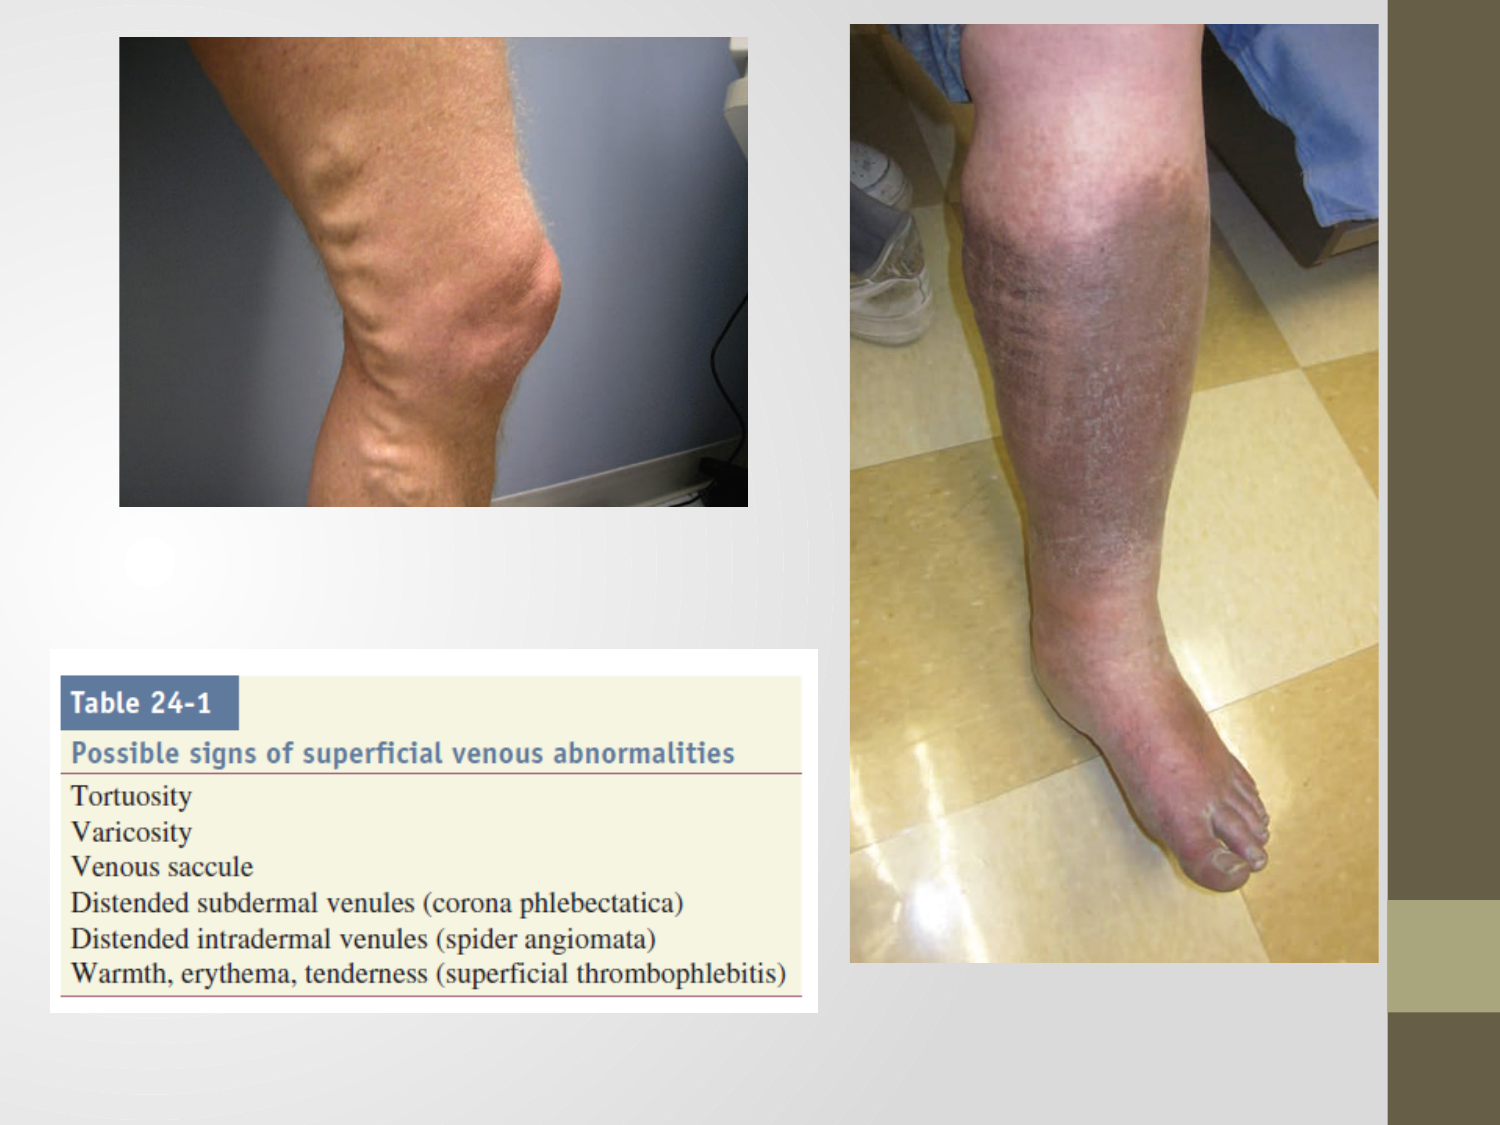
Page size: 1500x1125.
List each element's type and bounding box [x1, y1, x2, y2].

picture [49, 649, 818, 1013]
picture [849, 24, 1380, 963]
picture [118, 36, 749, 507]
